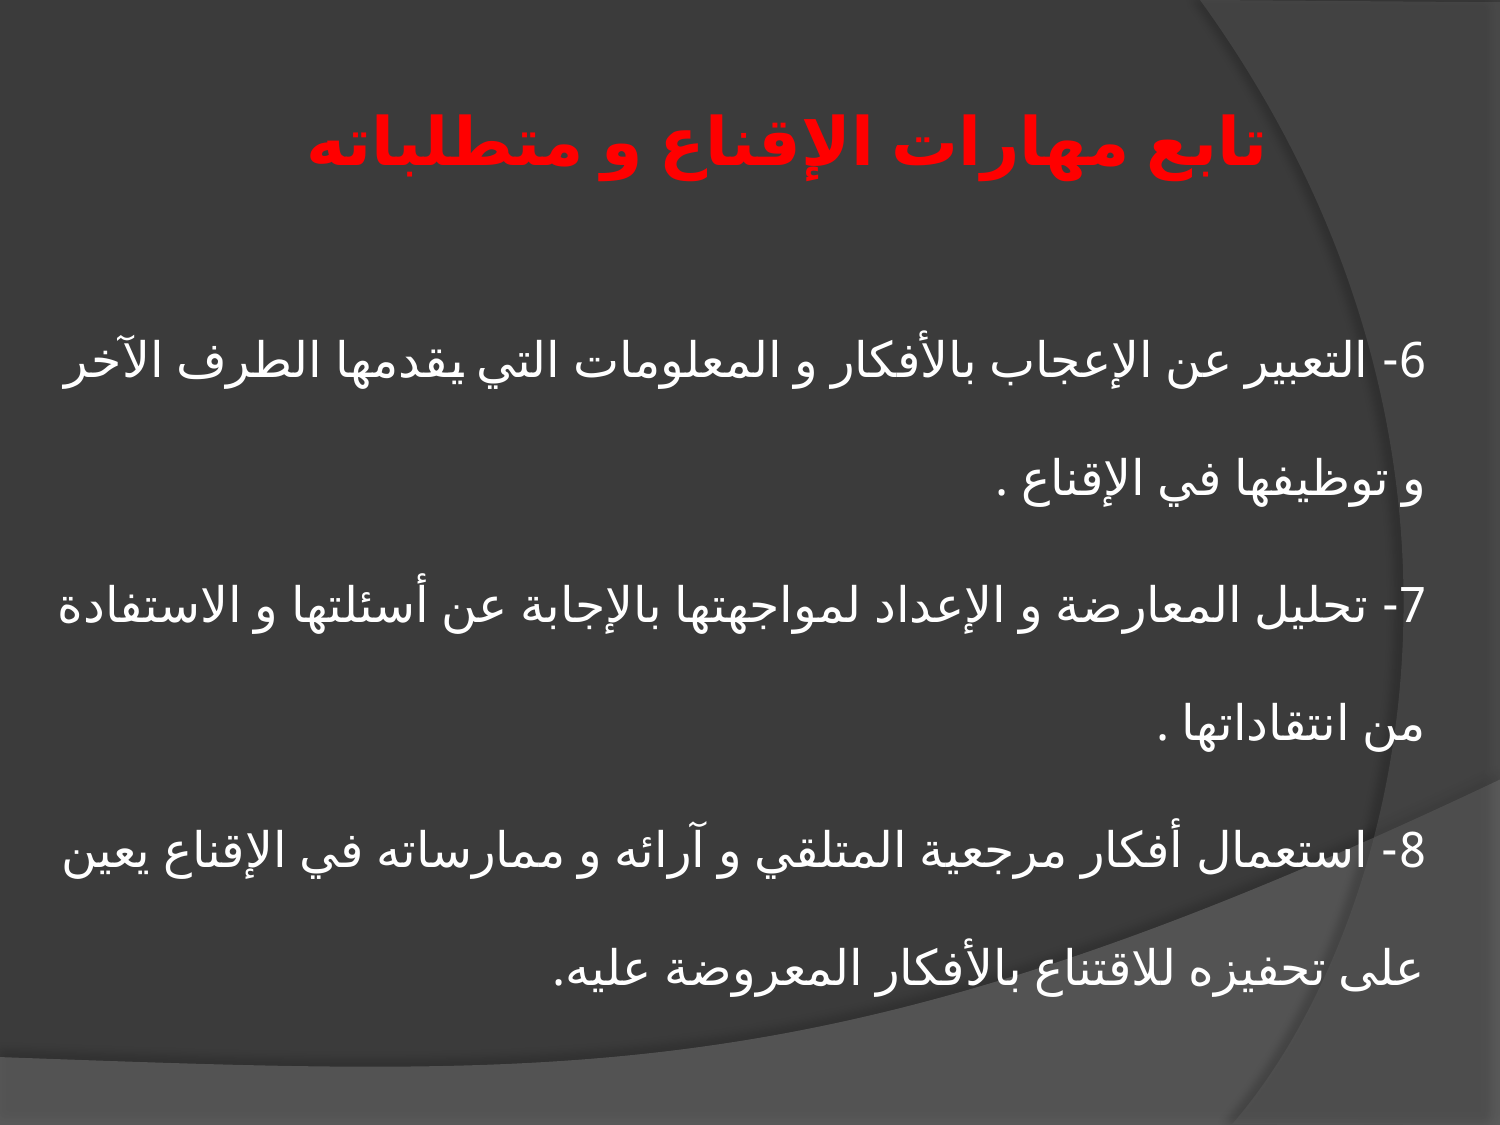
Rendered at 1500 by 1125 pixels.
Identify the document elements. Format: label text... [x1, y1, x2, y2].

list 6- التعبير عن الإعجاب بالأفكار و المعلومات التي يقدمها الطرف الآخر و توظيفها في الإقناع . 7- تحليل المعارضة و الإعداد لمواجهتها بالإجابة عن أسئلتها و الاستفادة من انتقاداتها . 8- استعمال أفكار مرجعية المتلقي و آرائه و ممارساته في الإقناع يعين على تحفيزه للاقتناع بالأفكار المعروضة عليه. [29, 262, 1447, 1005]
title تابع مهارات الإقناع و متطلباته [75, 45, 1483, 233]
